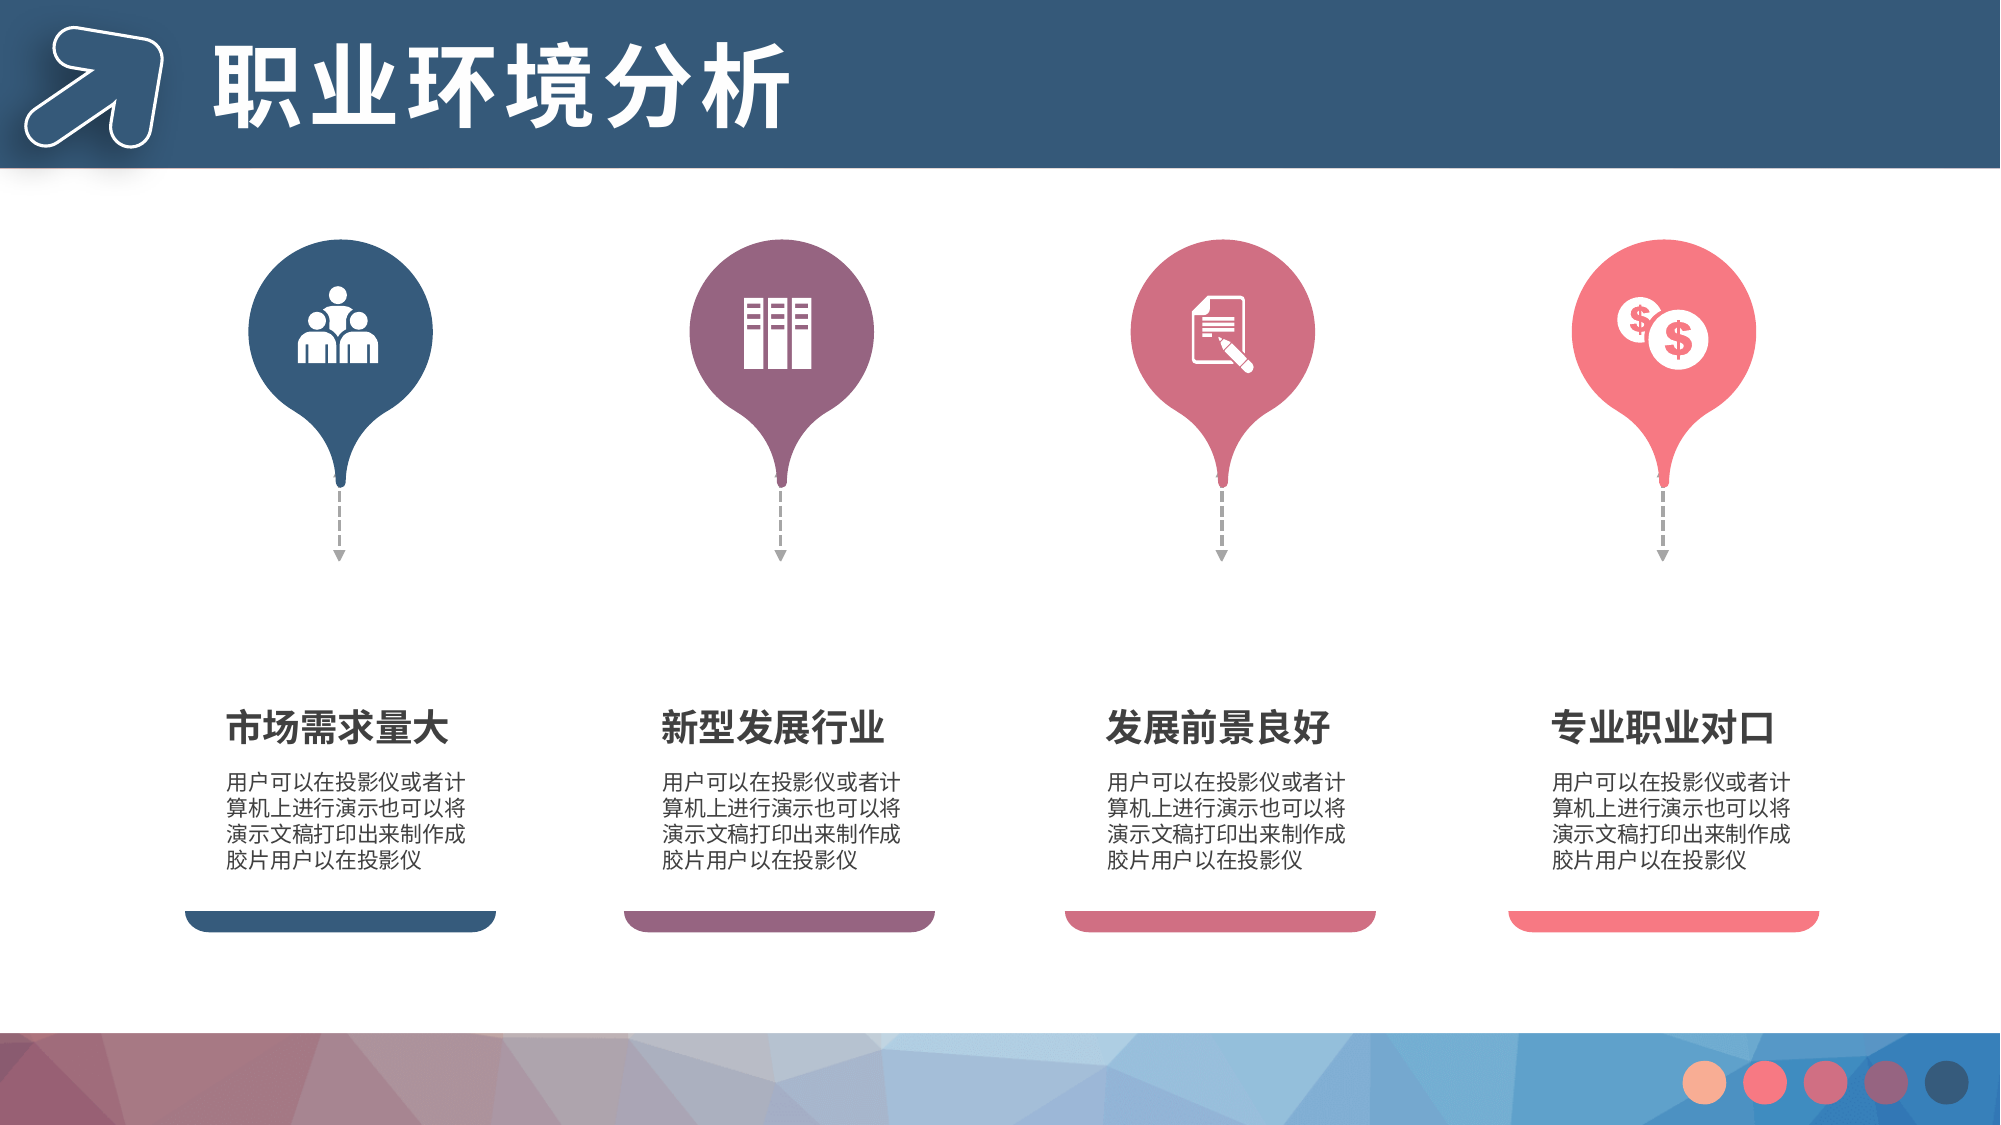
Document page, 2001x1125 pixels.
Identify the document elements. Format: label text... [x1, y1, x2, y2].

text_box [1681, 1059, 1728, 1106]
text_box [624, 560, 950, 933]
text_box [184, 560, 514, 933]
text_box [1508, 560, 1840, 933]
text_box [1130, 239, 1316, 488]
text_box [1802, 1059, 1849, 1106]
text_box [689, 239, 874, 488]
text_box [1571, 239, 1757, 488]
picture [0, 1034, 2000, 1125]
text_box [1923, 1059, 1970, 1106]
text_box 职业环境分析 [196, 21, 808, 147]
text_box [1863, 1059, 1910, 1106]
text_box [1742, 1059, 1788, 1106]
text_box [1064, 560, 1395, 933]
text_box [0, 0, 2000, 169]
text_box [248, 239, 433, 488]
text_box [0, 169, 2000, 1034]
text_box [24, 26, 164, 149]
